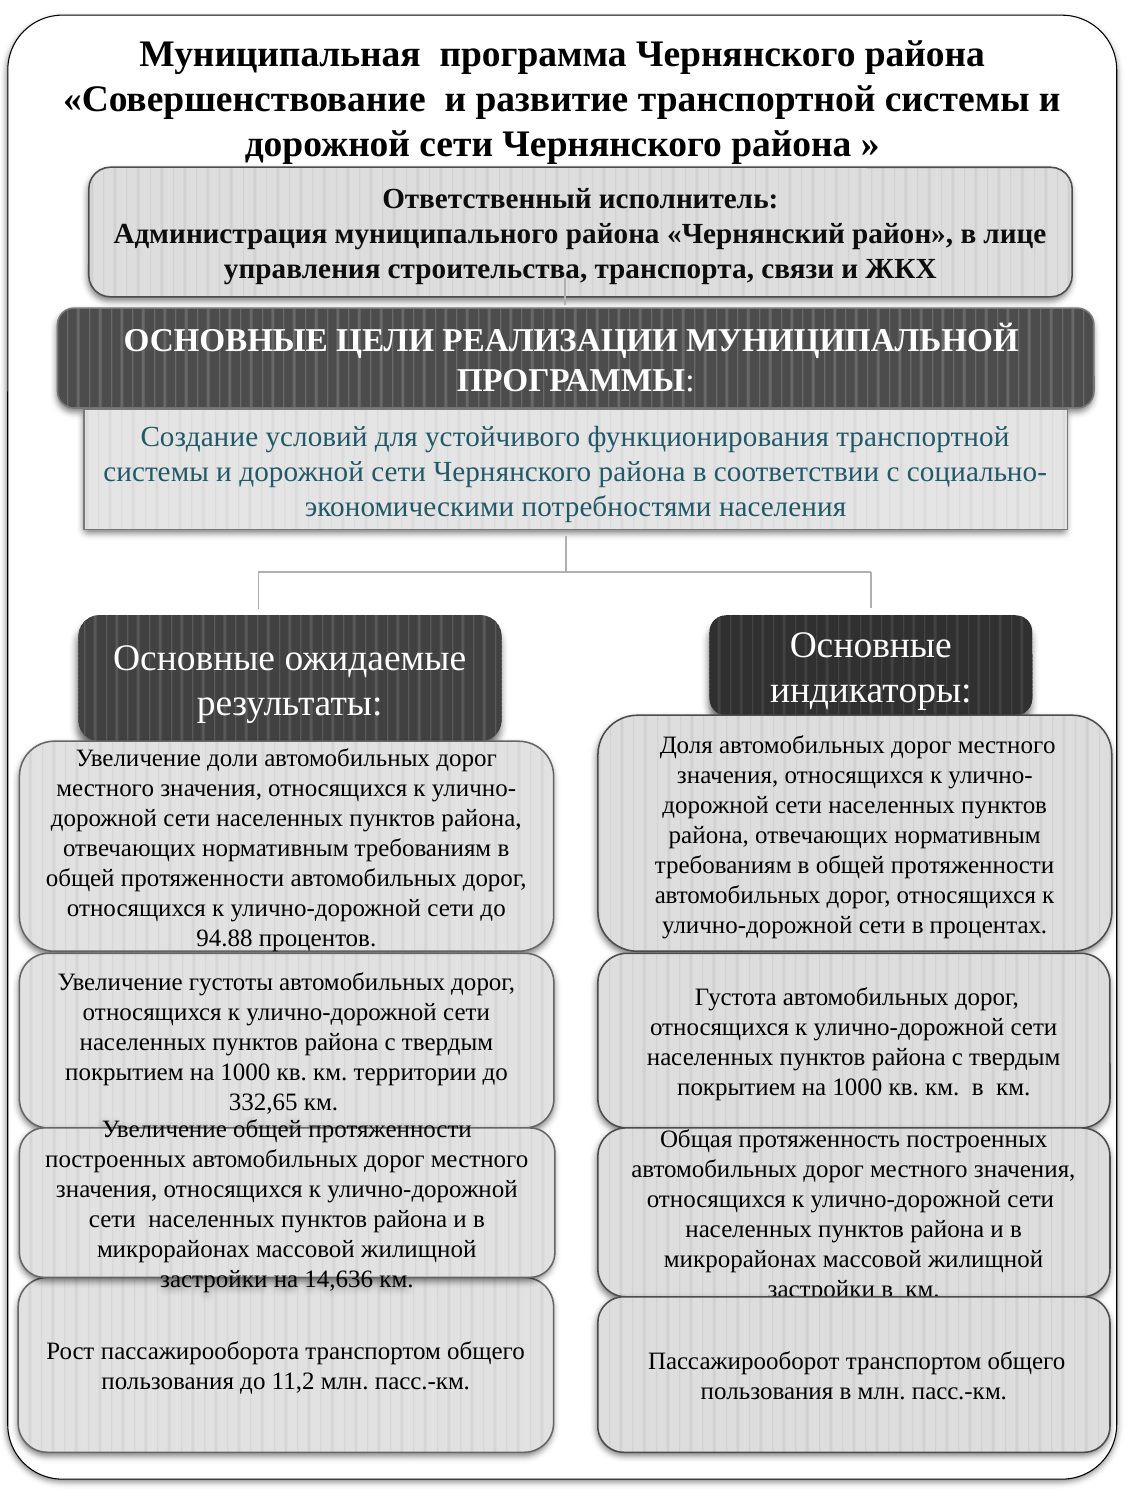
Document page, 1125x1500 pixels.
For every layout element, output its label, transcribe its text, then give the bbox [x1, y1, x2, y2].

text_box Рост пассажирооборота транспортом общего пользования до 11,2 млн. пасс.-км. [17, 1282, 555, 1454]
text_box Общая протяженность построенных автомобильных дорог местного значения, относящихся к улично-дорожной сети населенных пунктов района и в микрорайонах массовой жилищной застройки в км. [597, 1127, 1111, 1296]
text_box Пассажирооборот транспортом общего пользования в млн. пасс.-км. [597, 1296, 1111, 1454]
text_box Основные ожидаемые результаты: [78, 615, 502, 739]
text_box ОСНОВНЫЕ ЦЕЛИ РЕАЛИЗАЦИИ МУНИЦИПАЛЬНОЙ ПРОГРАММЫ: [56, 307, 1095, 409]
text_box Увеличение густоты автомобильных дорог, относящихся к улично-дорожной сети населенных пунктов района с твердым покрытием на 1000 кв. км. территории до 332,65 км. [18, 952, 555, 1127]
text_box Основные индикаторы: [709, 615, 1033, 713]
text_box Ответственный исполнитель: Администрация муниципального района «Чернянский район», в лице управления строительства, транспорта, связи и ЖКХ [87, 166, 1073, 298]
text_box Густота автомобильных дорог, относящихся к улично-дорожной сети населенных пунктов района с твердым покрытием на 1000 кв. км. в км. [597, 952, 1111, 1127]
text_box Доля автомобильных дорог местного значения, относящихся к улично-дорожной сети населенных пунктов района, отвечающих нормативным требованиям в общей протяженности автомобильных дорог, относящихся к улично-дорожной сети в процентах. [597, 714, 1113, 951]
text_box Создание условий для устойчивого функционирования транспортной системы и дорожной сети Чернянского района в соответствии с социально-экономическими потребностями населения [83, 408, 1068, 530]
text_box Муниципальная программа Чернянского района «Совершенствование и развитие транспортной системы и дорожной сети Чернянского района » [42, 25, 1083, 168]
text_box Увеличение общей протяженности построенных автомобильных дорог местного значения, относящихся к улично-дорожной сети населенных пунктов района и в микрорайонах массовой жилищной застройки на 14,636 км. [18, 1127, 556, 1279]
text_box Увеличение доли автомобильных дорог местного значения, относящихся к улично-дорожной сети населенных пунктов района, отвечающих нормативным требованиям в общей протяженности автомобильных дорог, относящихся к улично-дорожной сети до 94.88 процентов. [18, 740, 555, 951]
